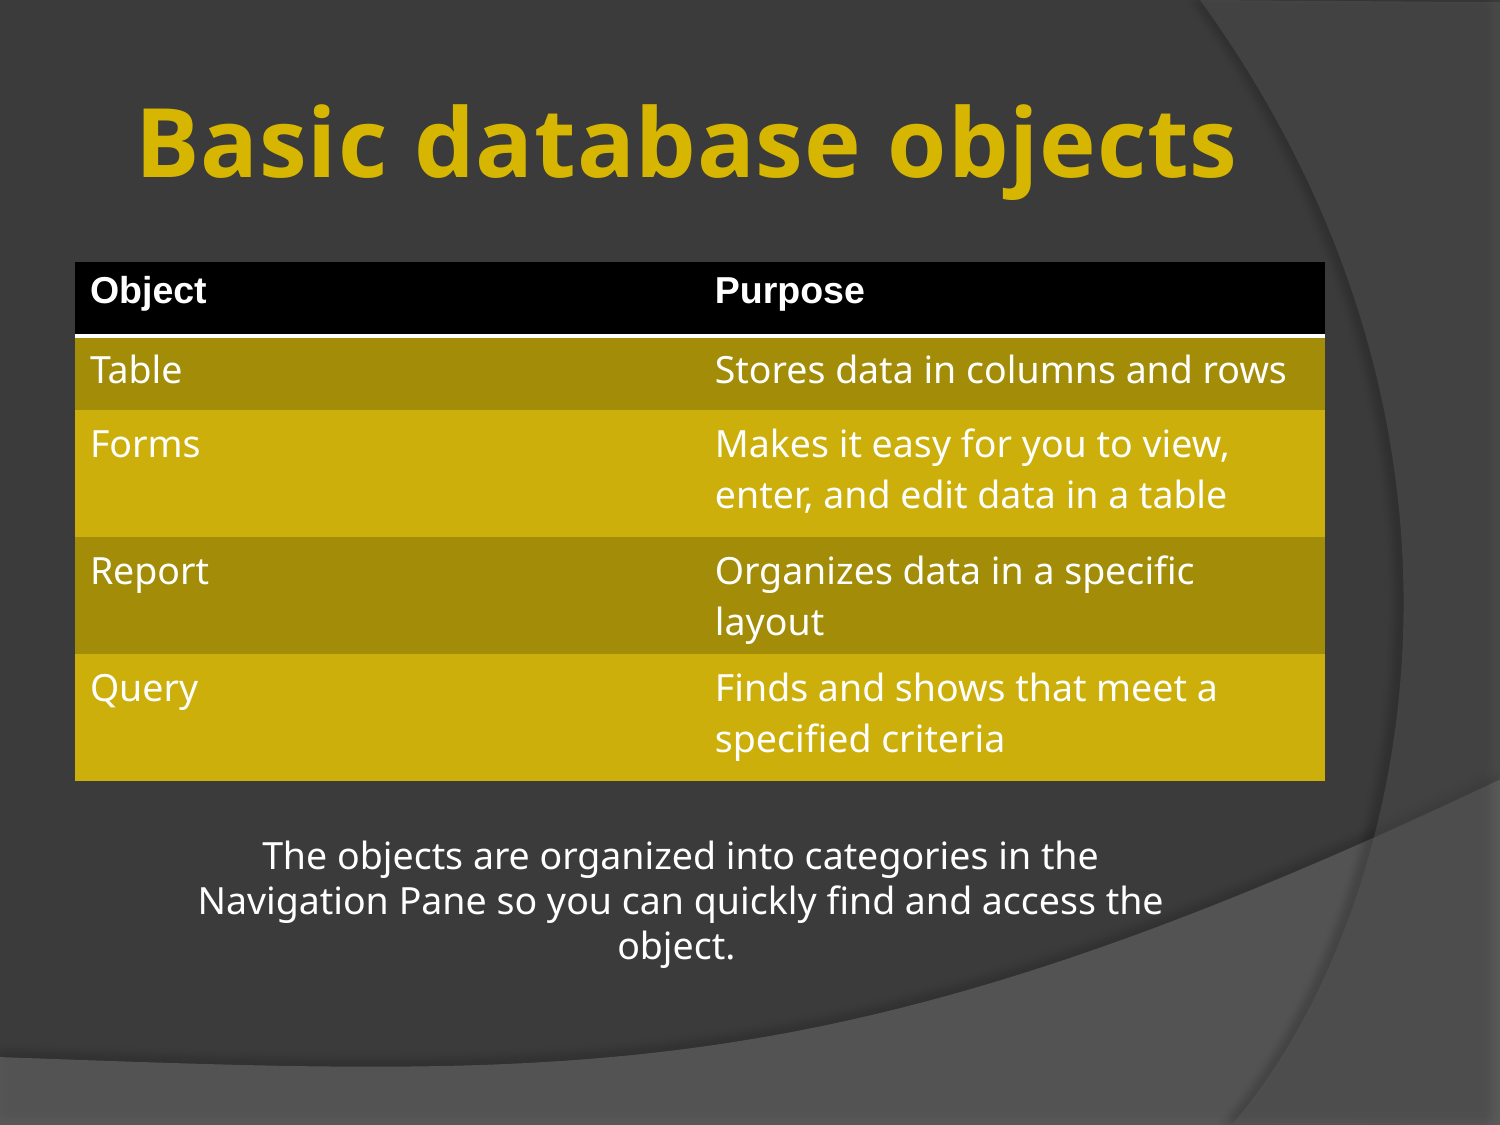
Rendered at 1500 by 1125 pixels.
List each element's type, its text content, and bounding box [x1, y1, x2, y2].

table_cell Finds and shows that meet a specified criteria [700, 654, 1325, 781]
table_cell Table [75, 338, 700, 410]
table_cell Stores data in columns and rows [700, 338, 1325, 410]
table_cell Report [75, 537, 700, 654]
table_header Purpose [700, 262, 1325, 334]
table_cell Organizes data in a specific layout [700, 537, 1325, 654]
text_box The objects are organized into categories in the Navigation Pane so you can quickly find and access the object. [149, 824, 1213, 975]
title Basic database objects [75, 45, 1300, 233]
table_header Object [75, 262, 700, 334]
table_cell Forms [75, 410, 700, 537]
table_cell Makes it easy for you to view, enter, and edit data in a table [700, 410, 1325, 537]
table_cell Query [75, 654, 700, 781]
